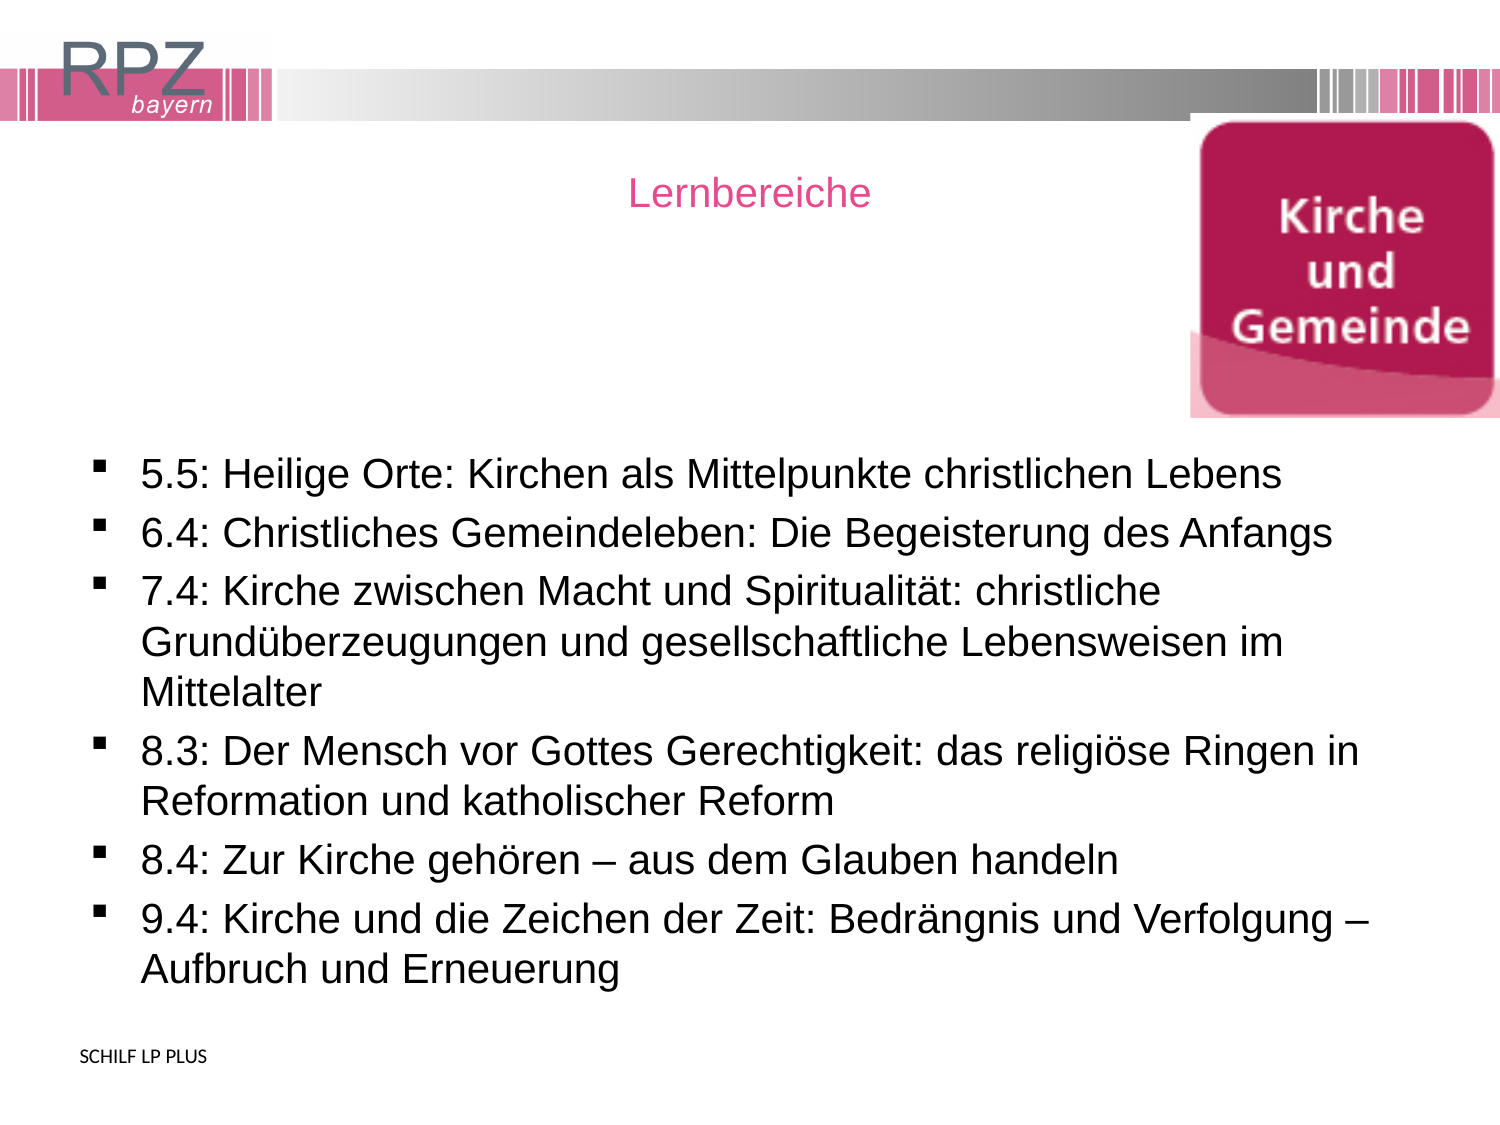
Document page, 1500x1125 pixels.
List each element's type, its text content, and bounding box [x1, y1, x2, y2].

picture [0, 31, 272, 121]
picture [1189, 69, 1500, 418]
list 5.5: Heilige Orte: Kirchen als Mittelpunkte christlichen Lebens 6.4: Christliches Gemeindeleben: Die Begeisterung des Anfangs 7.4: Kirche zwischen Macht und Spiritualität: christliche Grundüberzeugungen und gesellschaftliche Lebensweisen im Mittelalter 8.3: Der Mensch vor Gottes Gerechtigkeit: das religiöse Ringen in Reformation und katholischer Reform 8.4: Zur Kirche gehören – aus dem Glauben handeln 9.4: Kirche und die Zeichen der Zeit: Bedrängnis und Verfolgung – Aufbruch und Erneuerung [75, 262, 1425, 1005]
title Lernbereiche [75, 149, 1184, 233]
